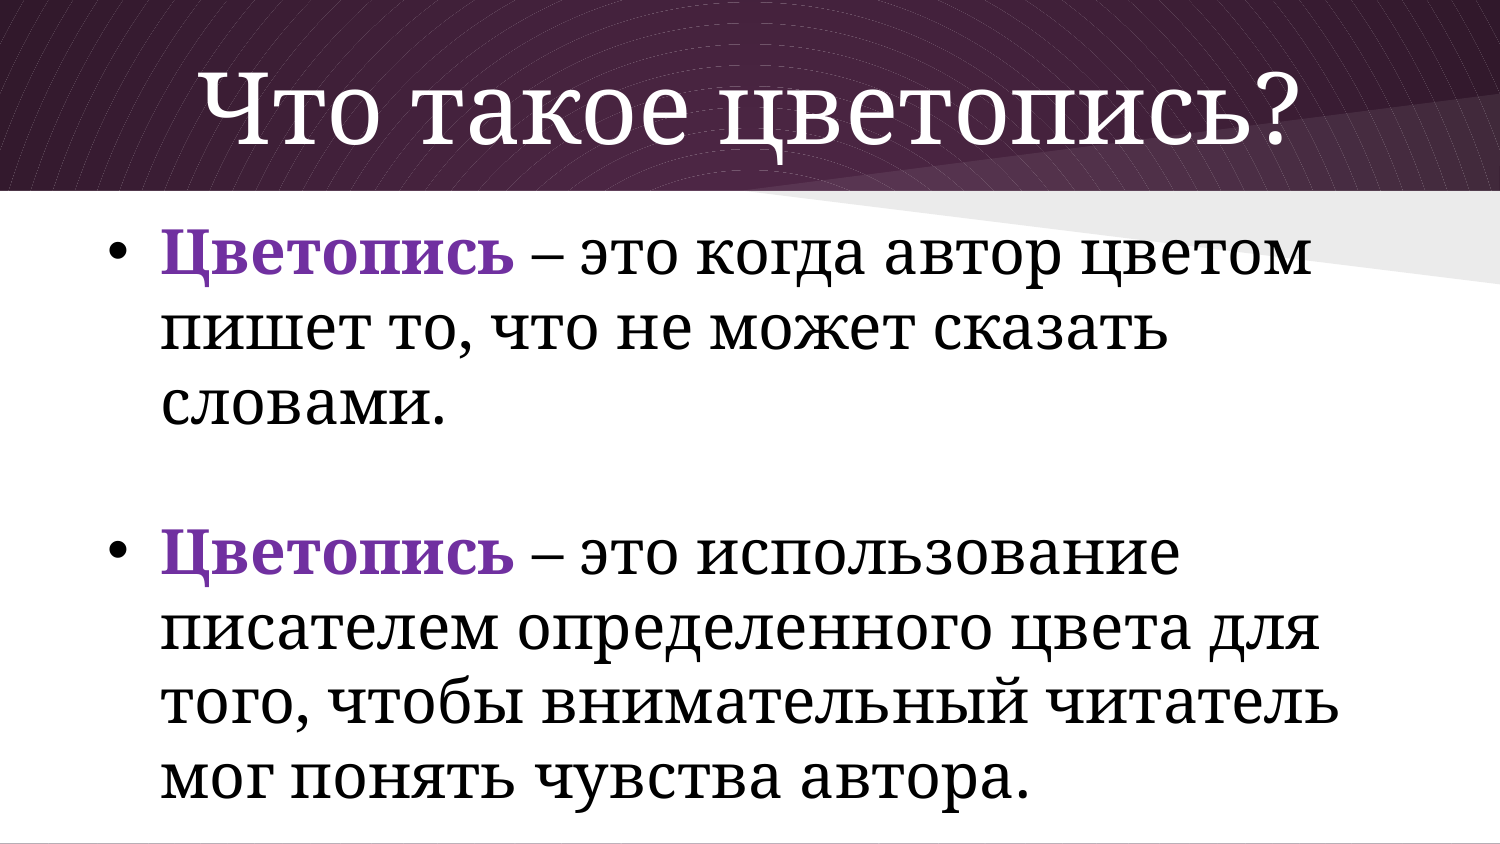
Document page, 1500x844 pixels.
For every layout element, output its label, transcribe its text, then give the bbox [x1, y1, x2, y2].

list Цветопись – это когда автор цветом пишет то, что не может сказать словами. Цветопись – это использование писателем определенного цвета для того, чтобы внимательный читатель мог понять чувства автора. [75, 196, 1425, 808]
title Что такое цветопись? [75, 33, 1425, 175]
